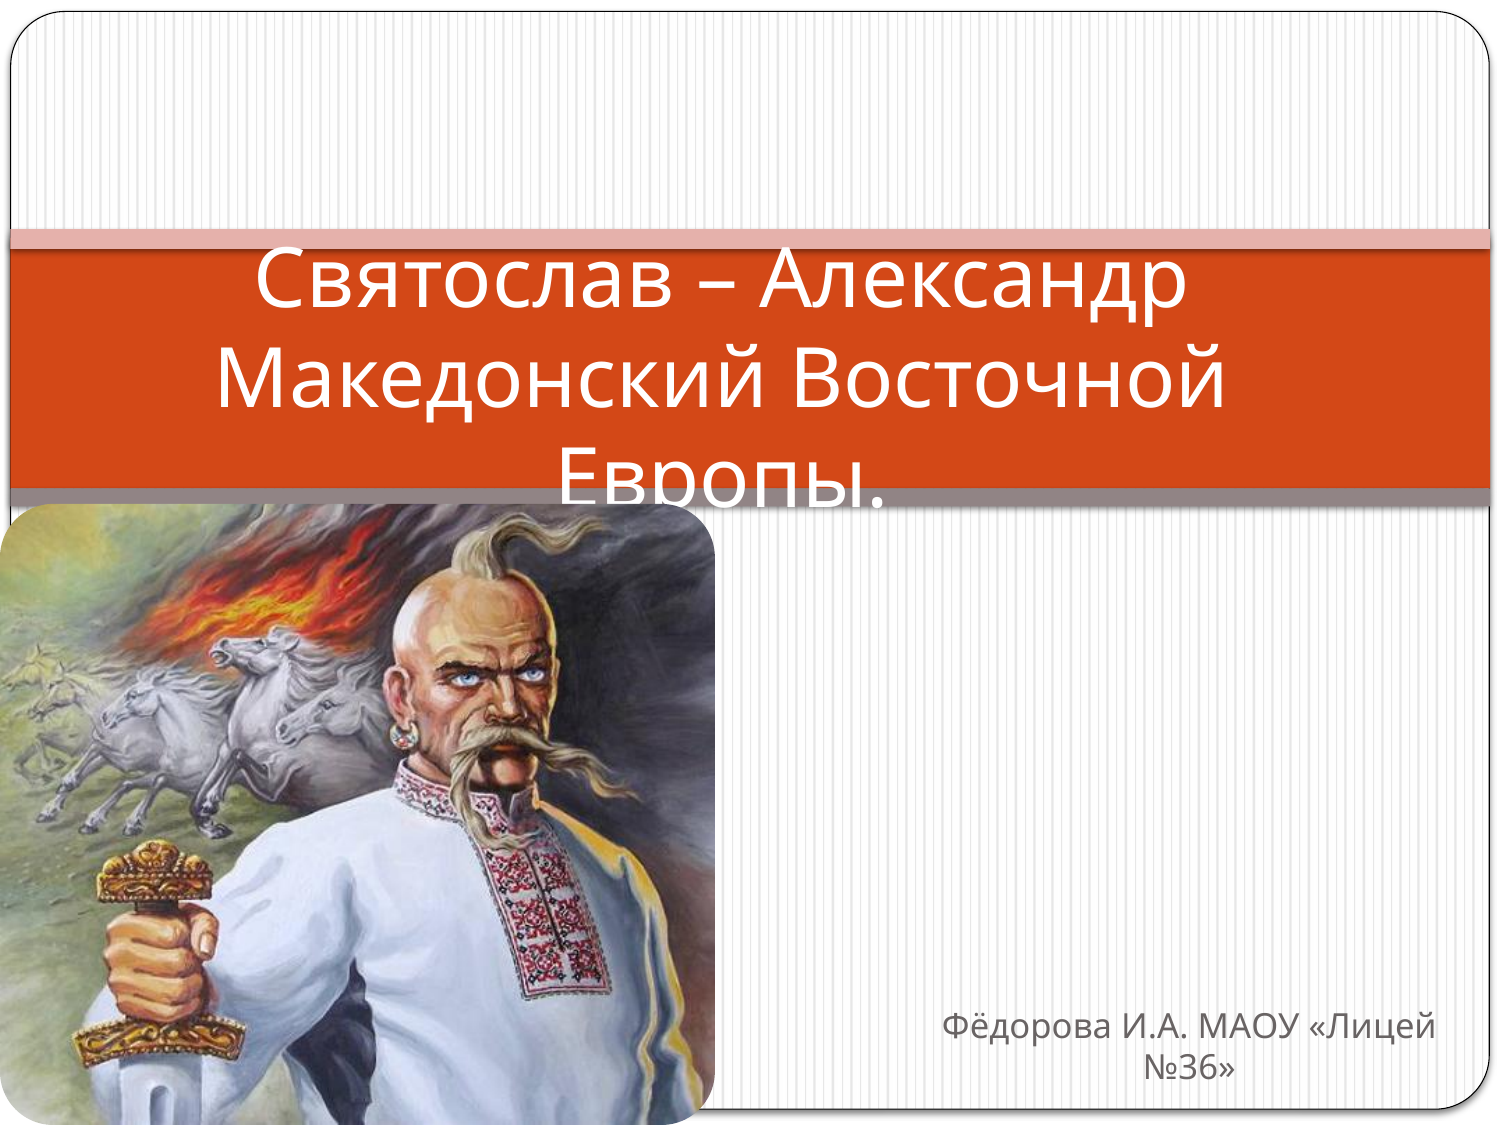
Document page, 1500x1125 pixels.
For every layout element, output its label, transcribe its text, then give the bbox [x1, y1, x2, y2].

picture [0, 503, 716, 1125]
subtitle Фёдорова И.А. МАОУ «Лицей №36» [878, 996, 1500, 1095]
title Святослав – Александр Македонский Восточной Европы. [46, 257, 1397, 499]
